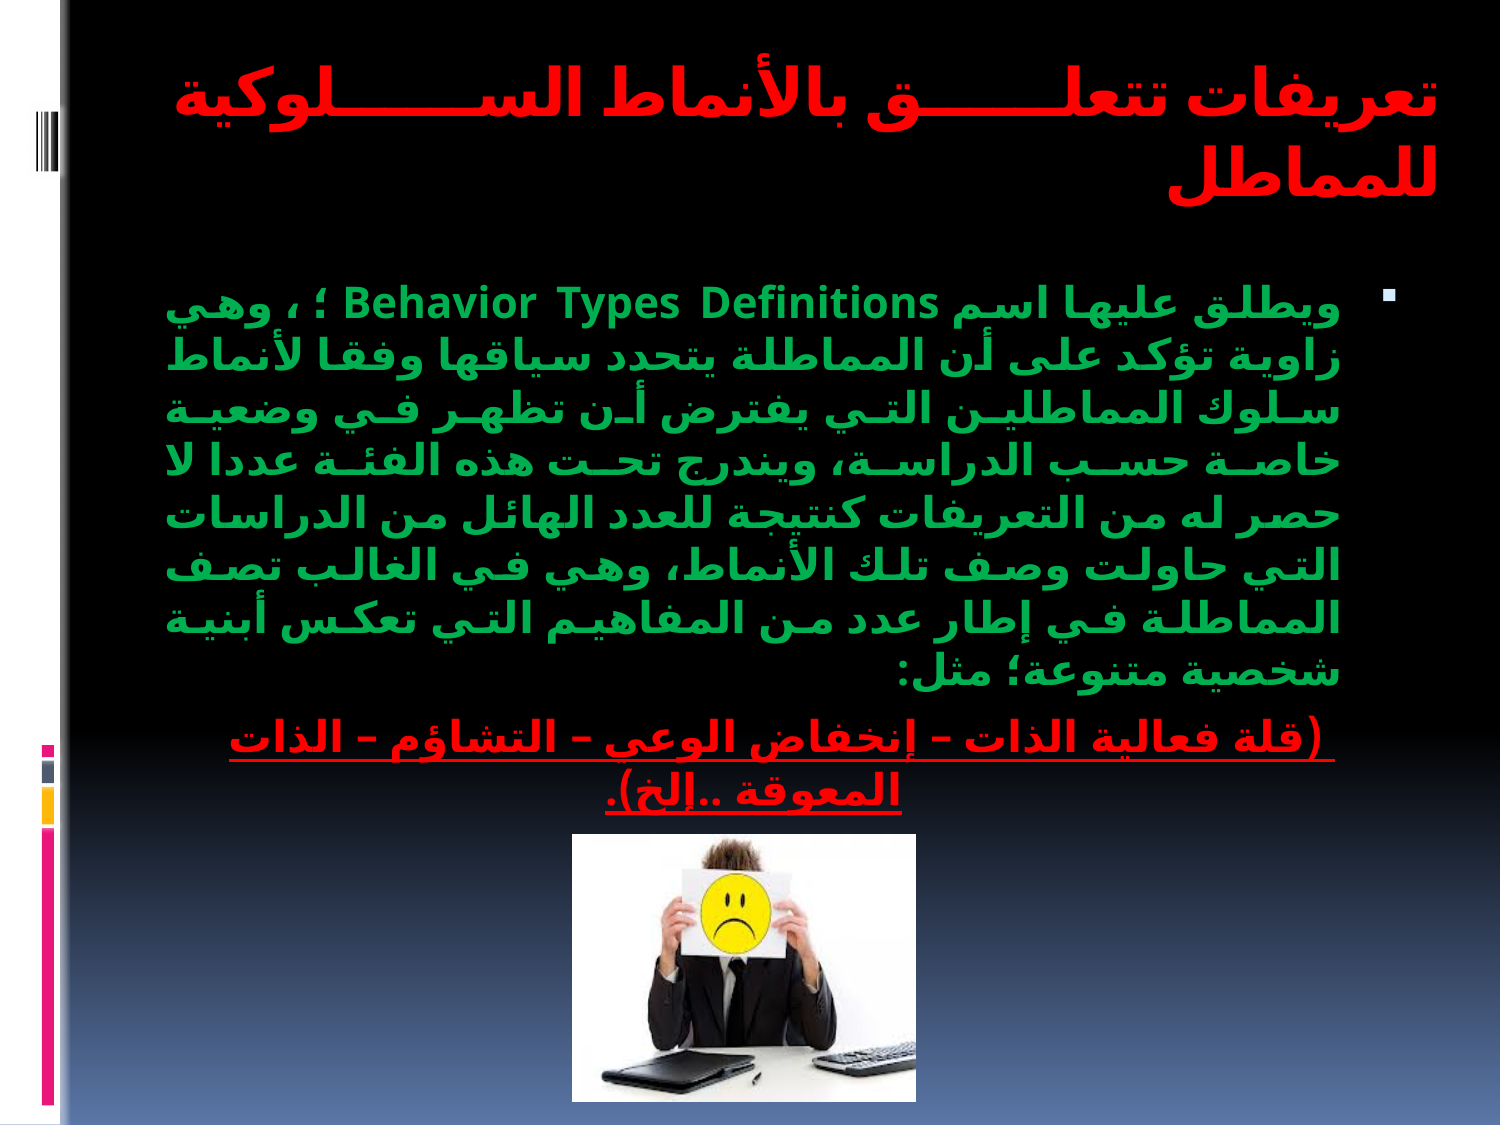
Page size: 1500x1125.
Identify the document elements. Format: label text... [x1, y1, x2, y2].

list ويطلق عليها اسم Behavior Types Definitions ؛ ، وهي زاوية تؤكد على أن المماطلة يتحدد سياقها وفقا لأنماط سلوك المماطلين التي يفترض أن تظهر في وضعية خاصة حسب الدراسة، ويندرج تحت هذه الفئة عددا لا حصر له من التعريفات كنتيجة للعدد الهائل من الدراسات التي حاولت وصف تلك الأنماط، وهي في الغالب تصف المماطلة في إطار عدد من المفاهيم التي تعكس أبنية شخصية متنوعة؛ مثل: (قلة فعالية الذات – إنخفاض الوعي – التشاؤم – الذات المعوقة ..إلخ). [150, 267, 1425, 1043]
picture [572, 833, 916, 1102]
title تعريفات تتعلق بالأنماط السلوكية للمماطل [159, 42, 1457, 209]
